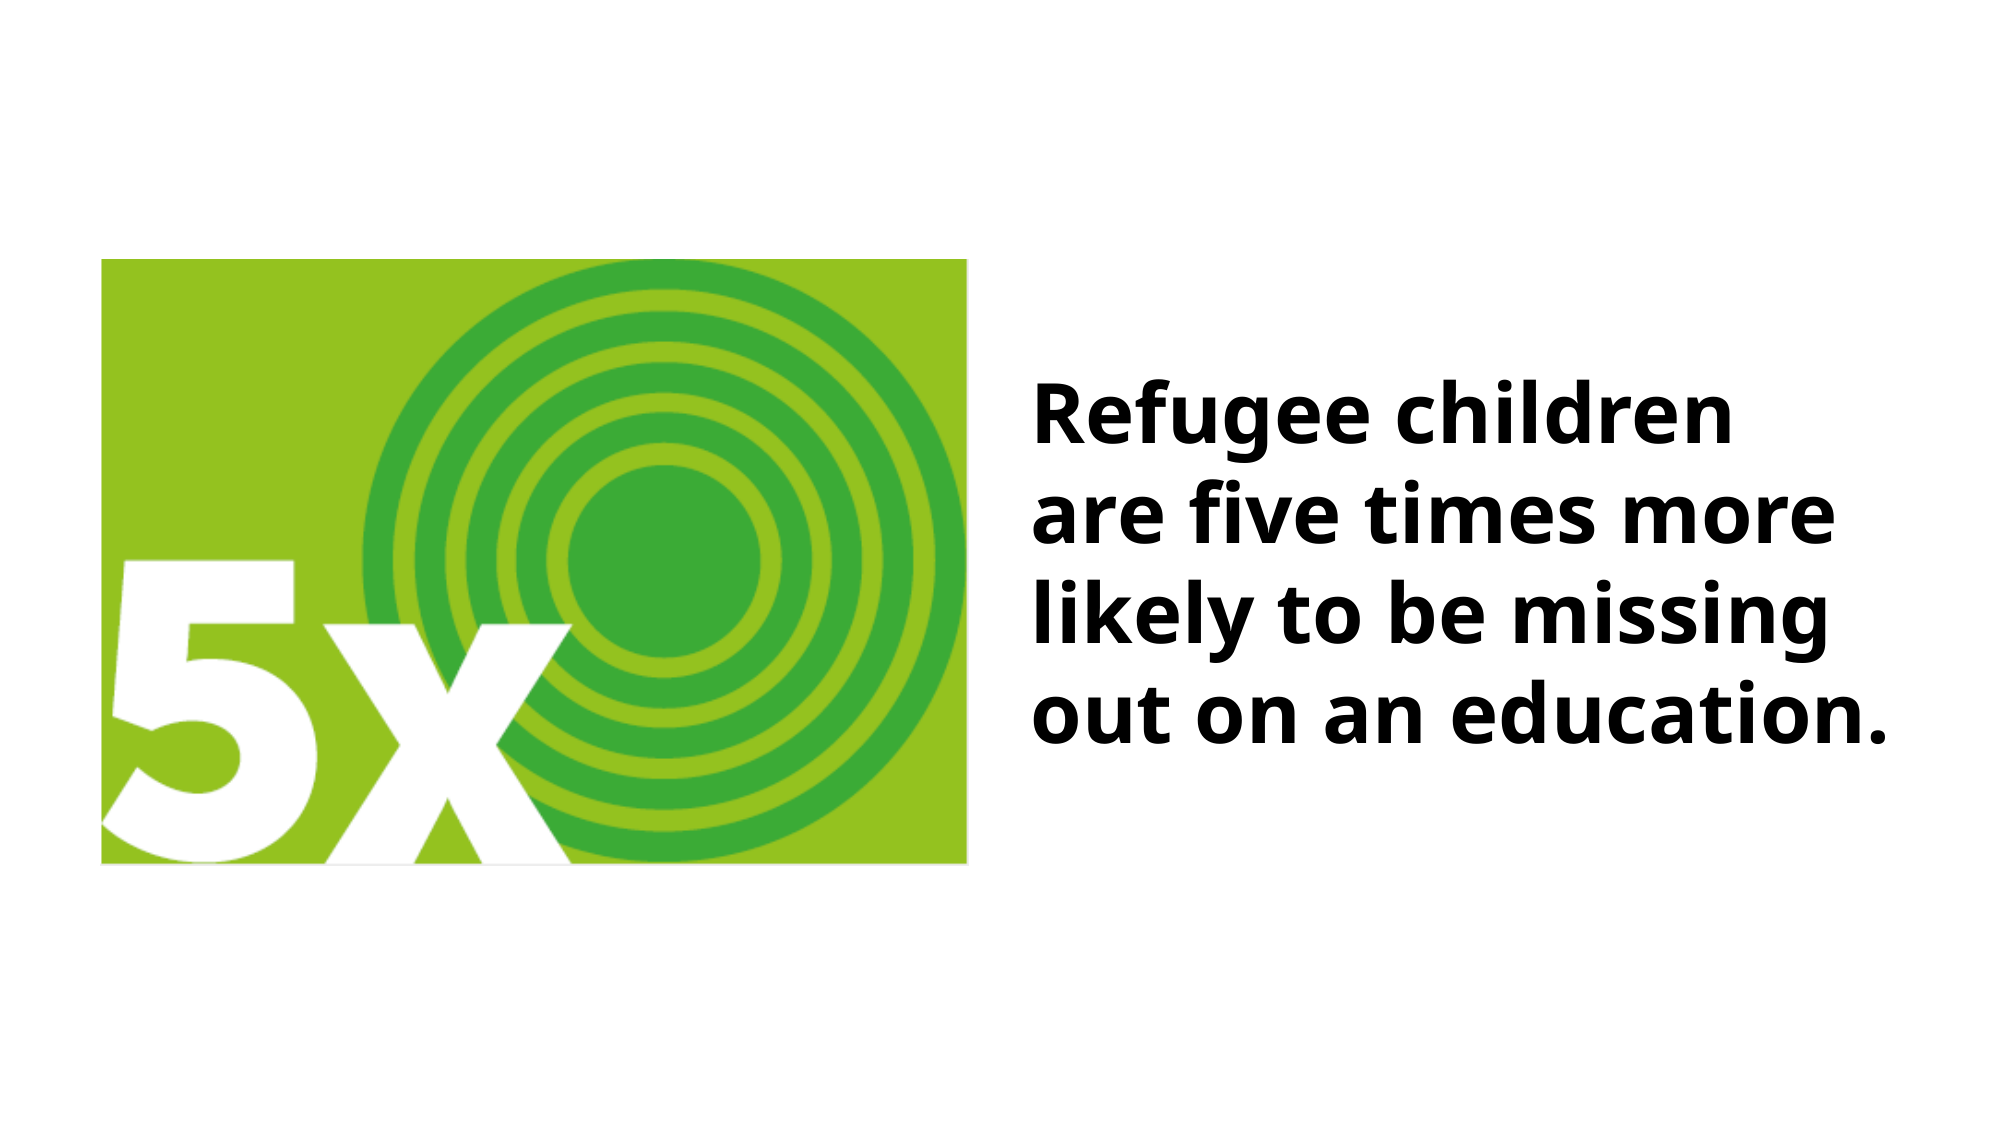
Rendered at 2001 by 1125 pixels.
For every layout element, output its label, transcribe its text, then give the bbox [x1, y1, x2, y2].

picture [100, 259, 969, 866]
title Refugee children are five times more likely to be missing out on an education. [1015, 352, 1907, 768]
